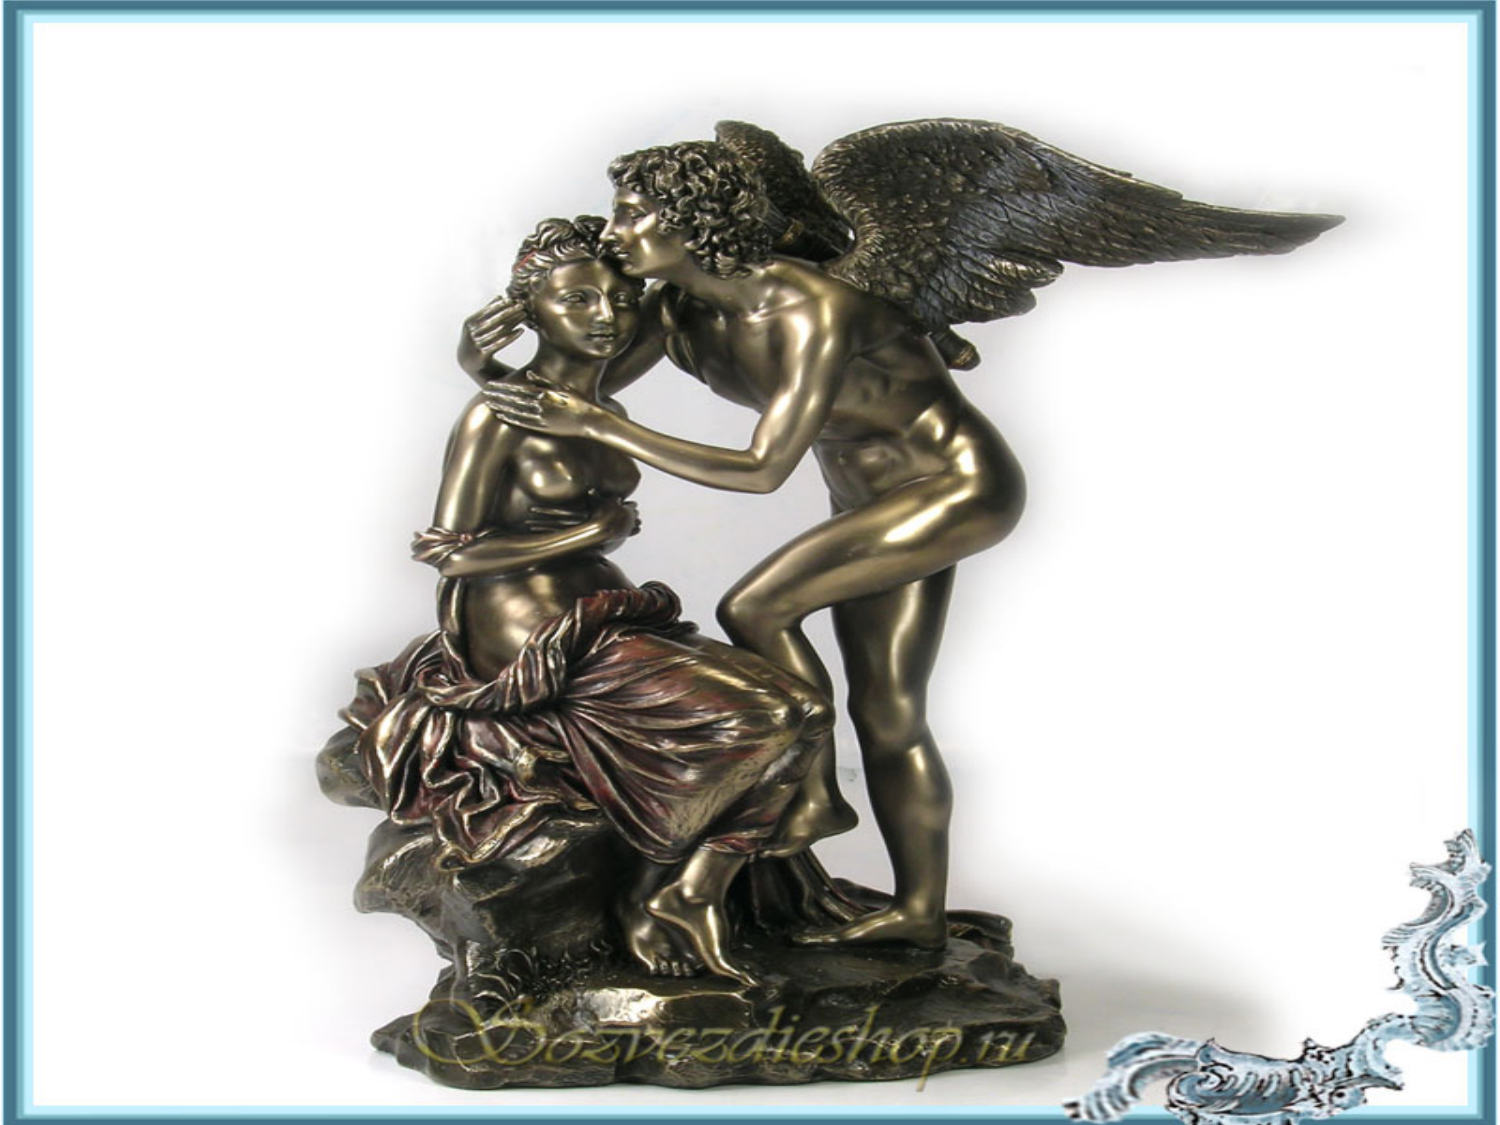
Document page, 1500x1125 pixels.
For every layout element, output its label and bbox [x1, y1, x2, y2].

list [0, 0, 1500, 1125]
